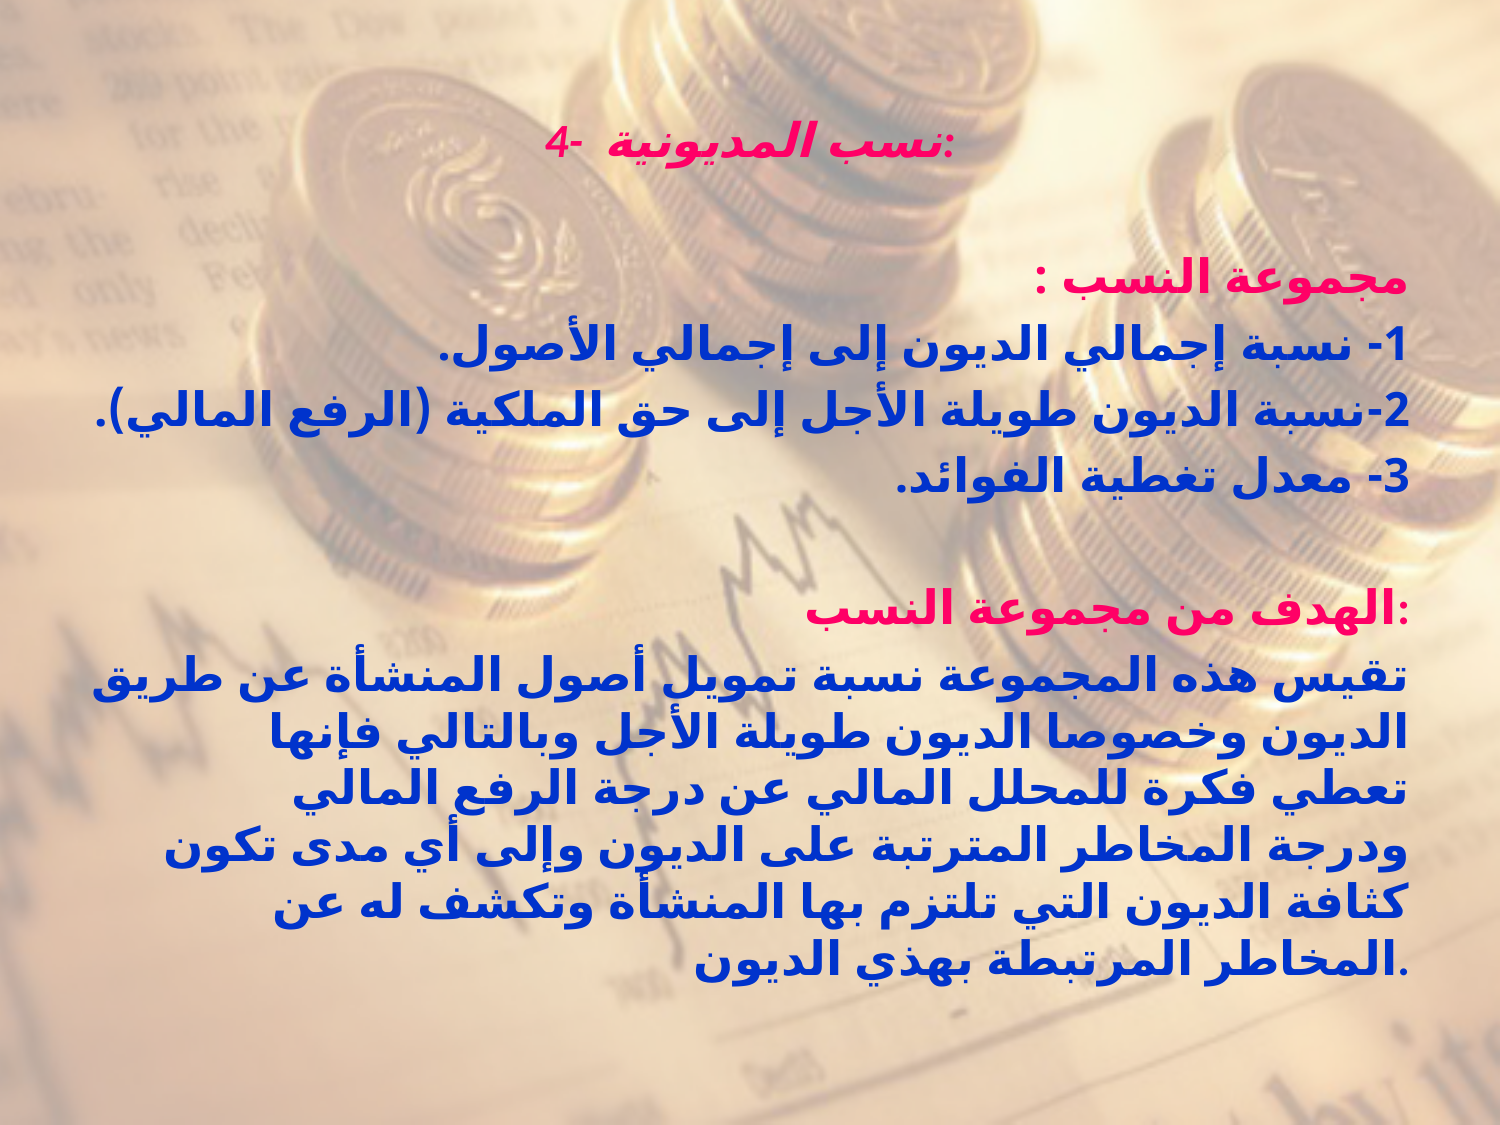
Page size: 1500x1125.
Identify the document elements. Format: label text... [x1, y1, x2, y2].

title 4- نسب المديونية: [75, 45, 1425, 233]
list مجموعة النسب : 1- نسبة إجمالي الديون إلى إجمالي الأصول. 2-نسبة الديون طويلة الأجل إلى حق الملكية (الرفع المالي). 3- معدل تغطية الفوائد. الهدف من مجموعة النسب: تقيس هذه المجموعة نسبة تمويل أصول المنشأة عن طريق الديون وخصوصا الديون طويلة الأجل وبالتالي فإنها تعطي فكرة للمحلل المالي عن درجة الرفع المالي ودرجة المخاطر المترتبة على الديون وإلى أي مدى تكون كثافة الديون التي تلتزم بها المنشأة وتكشف له عن المخاطر المرتبطة بهذي الديون. [75, 233, 1425, 1005]
